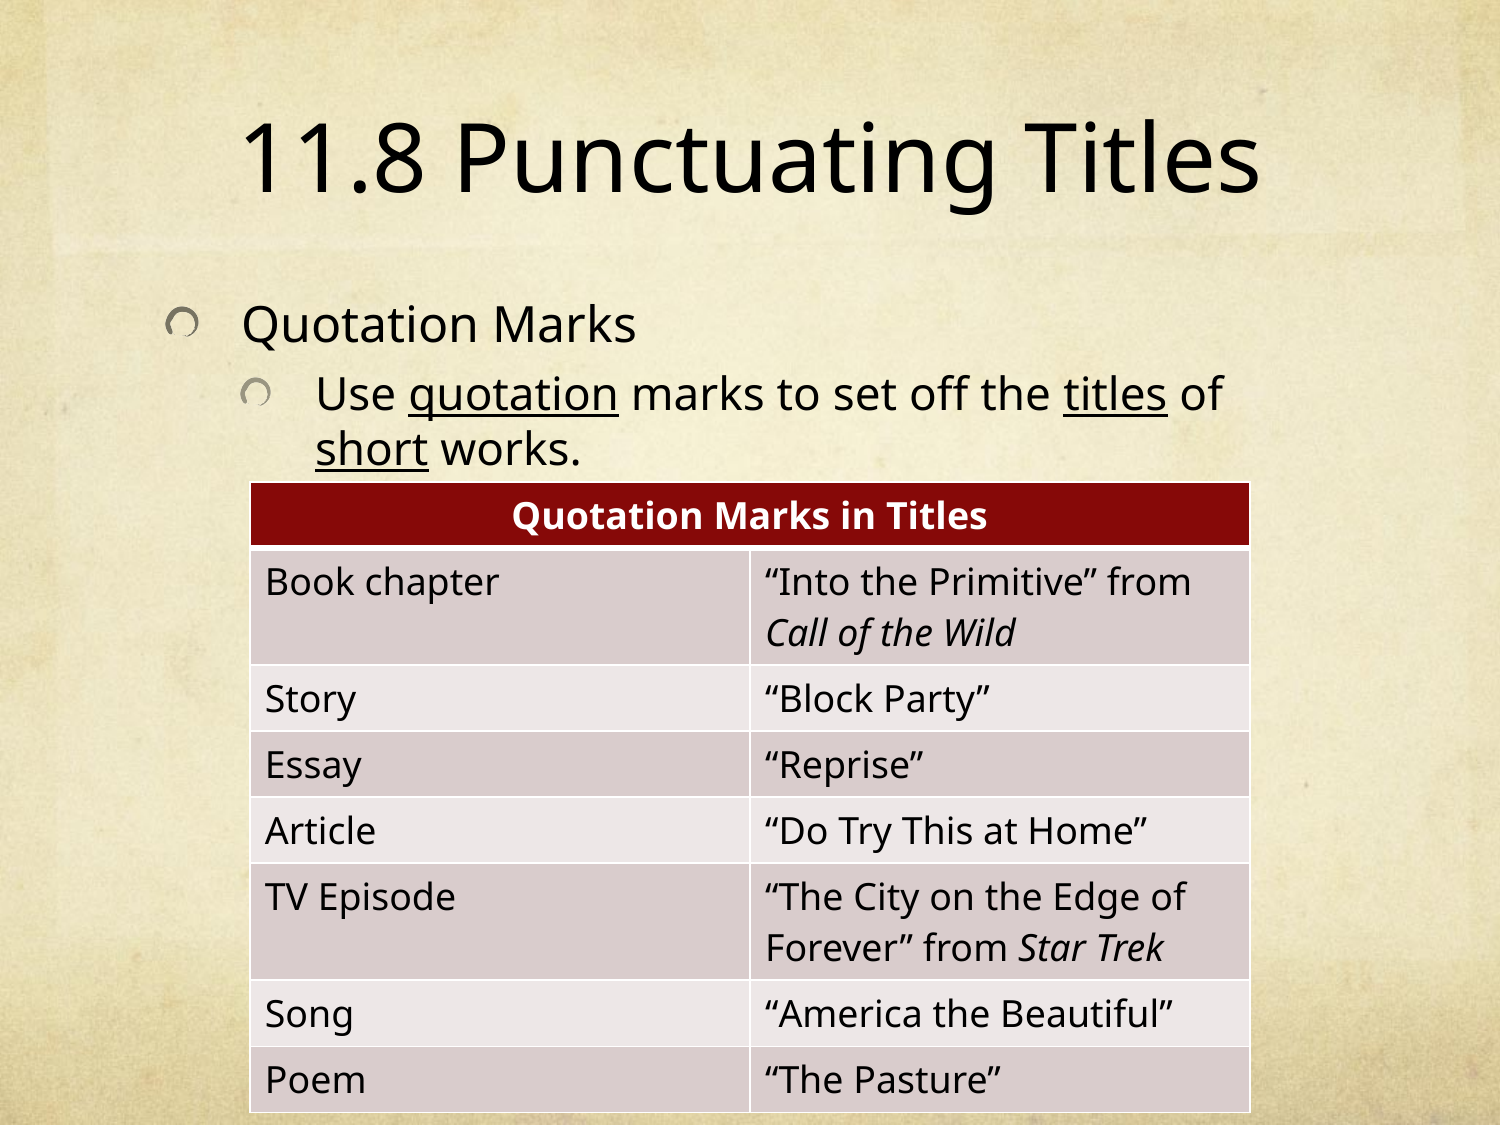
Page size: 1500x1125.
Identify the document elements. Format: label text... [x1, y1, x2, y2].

list Quotation Marks Use quotation marks to set off the titles of short works. [150, 284, 1350, 950]
table_cell Story [251, 666, 749, 730]
table_cell TV Episode [251, 864, 749, 979]
table_cell “The City on the Edge of Forever” from Star Trek [751, 864, 1249, 979]
table_cell Essay [251, 732, 749, 796]
table_header Quotation Marks in Titles [251, 483, 1249, 545]
table_cell Poem [251, 1047, 749, 1112]
table_cell Article [251, 798, 749, 862]
table_cell “The Pasture” [751, 1047, 1249, 1112]
table_cell “America the Beautiful” [751, 981, 1249, 1046]
table_cell “Reprise” [751, 732, 1249, 796]
title 11.8 Punctuating Titles [150, 82, 1350, 225]
picture [0, 0, 1500, 1125]
table_cell “Into the Primitive” from Call of the Wild [751, 551, 1249, 664]
table_cell Song [251, 981, 749, 1046]
table_cell Book chapter [251, 551, 749, 664]
table_cell “Do Try This at Home” [751, 798, 1249, 862]
table_cell “Block Party” [751, 666, 1249, 730]
